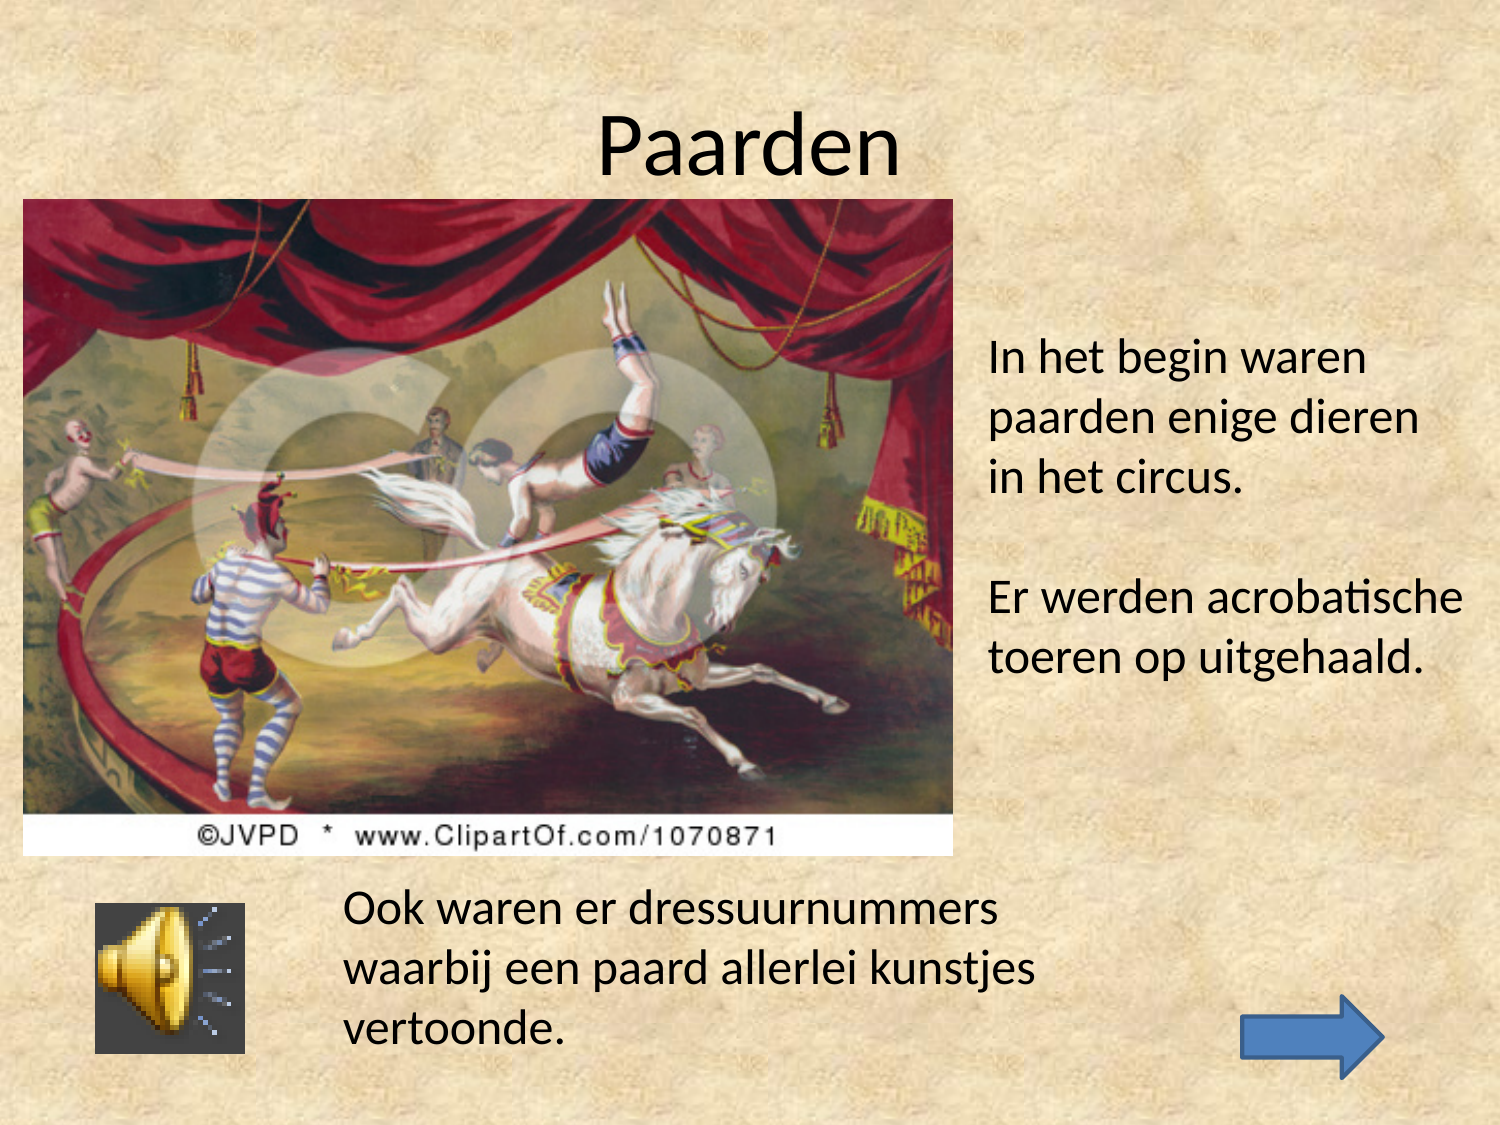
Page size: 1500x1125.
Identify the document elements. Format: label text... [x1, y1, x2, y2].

picture [0, 0, 1500, 1125]
text_box Ook waren er dressuurnummers waarbij een paard allerlei kunstjes vertoonde. [328, 867, 1184, 1062]
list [23, 198, 953, 856]
title Paarden [75, 45, 1425, 233]
text_box In het begin waren paarden enige dieren in het circus. Er werden acrobatische toeren op uitgehaald. [972, 316, 1500, 752]
text_box [1240, 994, 1385, 1081]
